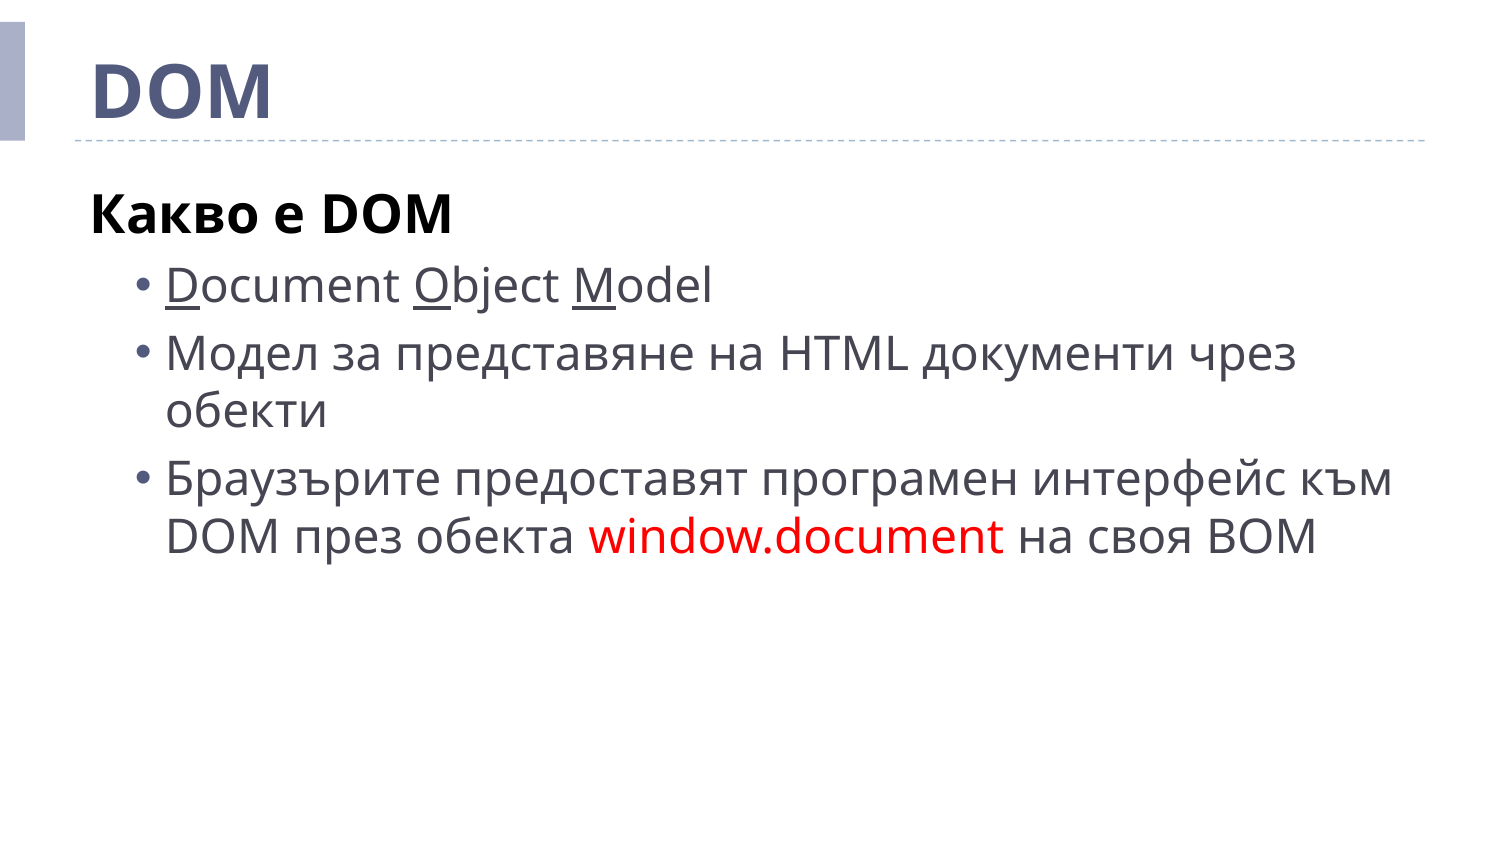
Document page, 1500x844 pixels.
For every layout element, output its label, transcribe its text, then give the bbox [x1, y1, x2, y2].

title DOM [75, 18, 1475, 141]
list Какво е DOM Document Object Model Модел за представяне на HTML документи чрез обекти Браузърите предоставят програмен интерфейс към DOM през обекта window.document на своя BOM [75, 171, 1475, 835]
